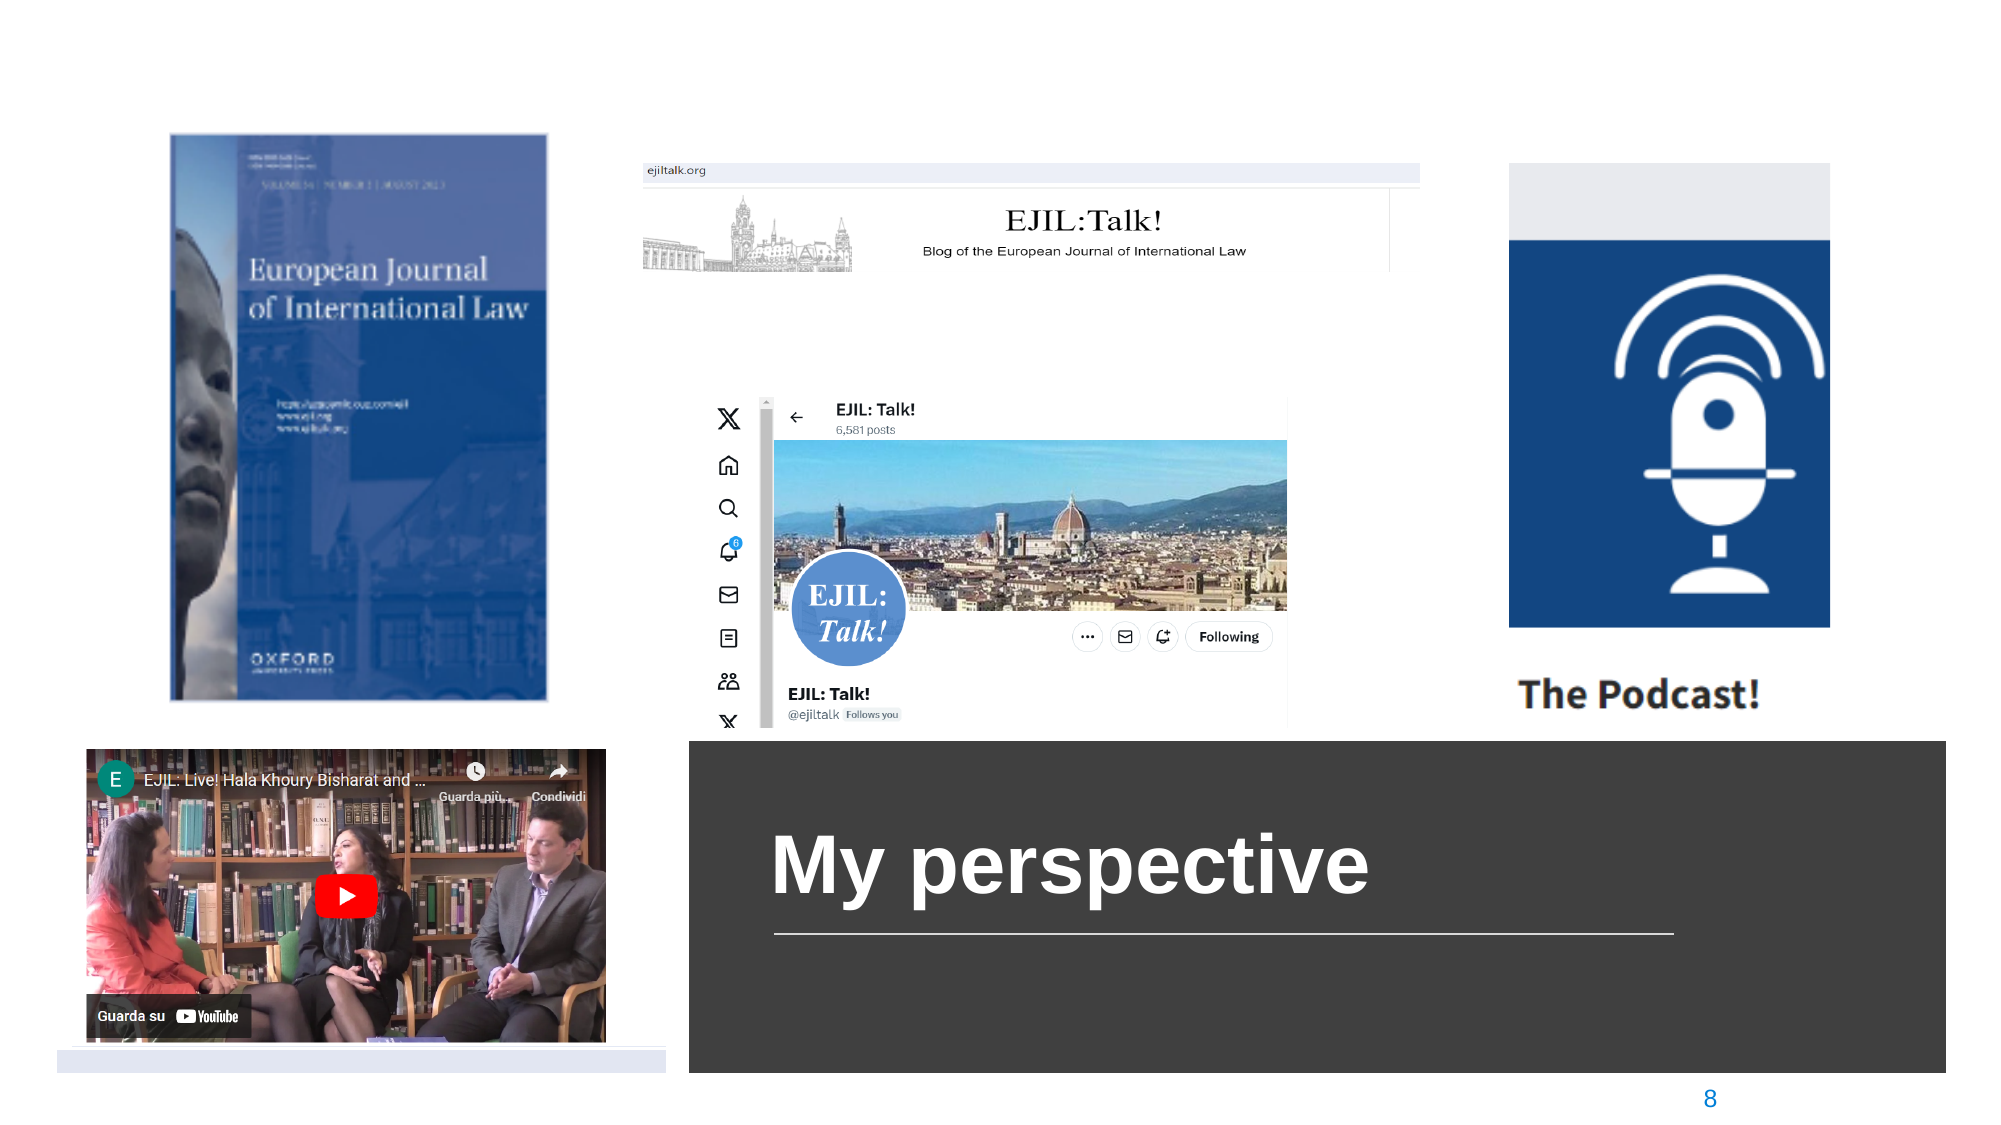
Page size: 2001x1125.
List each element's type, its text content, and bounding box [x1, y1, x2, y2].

title My perspective [755, 777, 1876, 920]
picture [695, 397, 1302, 728]
picture [57, 742, 666, 1073]
picture [1509, 163, 1831, 728]
slide_number 8 [1485, 1072, 1936, 1123]
picture [643, 163, 1420, 272]
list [169, 52, 554, 728]
text_box [698, 750, 1937, 1064]
